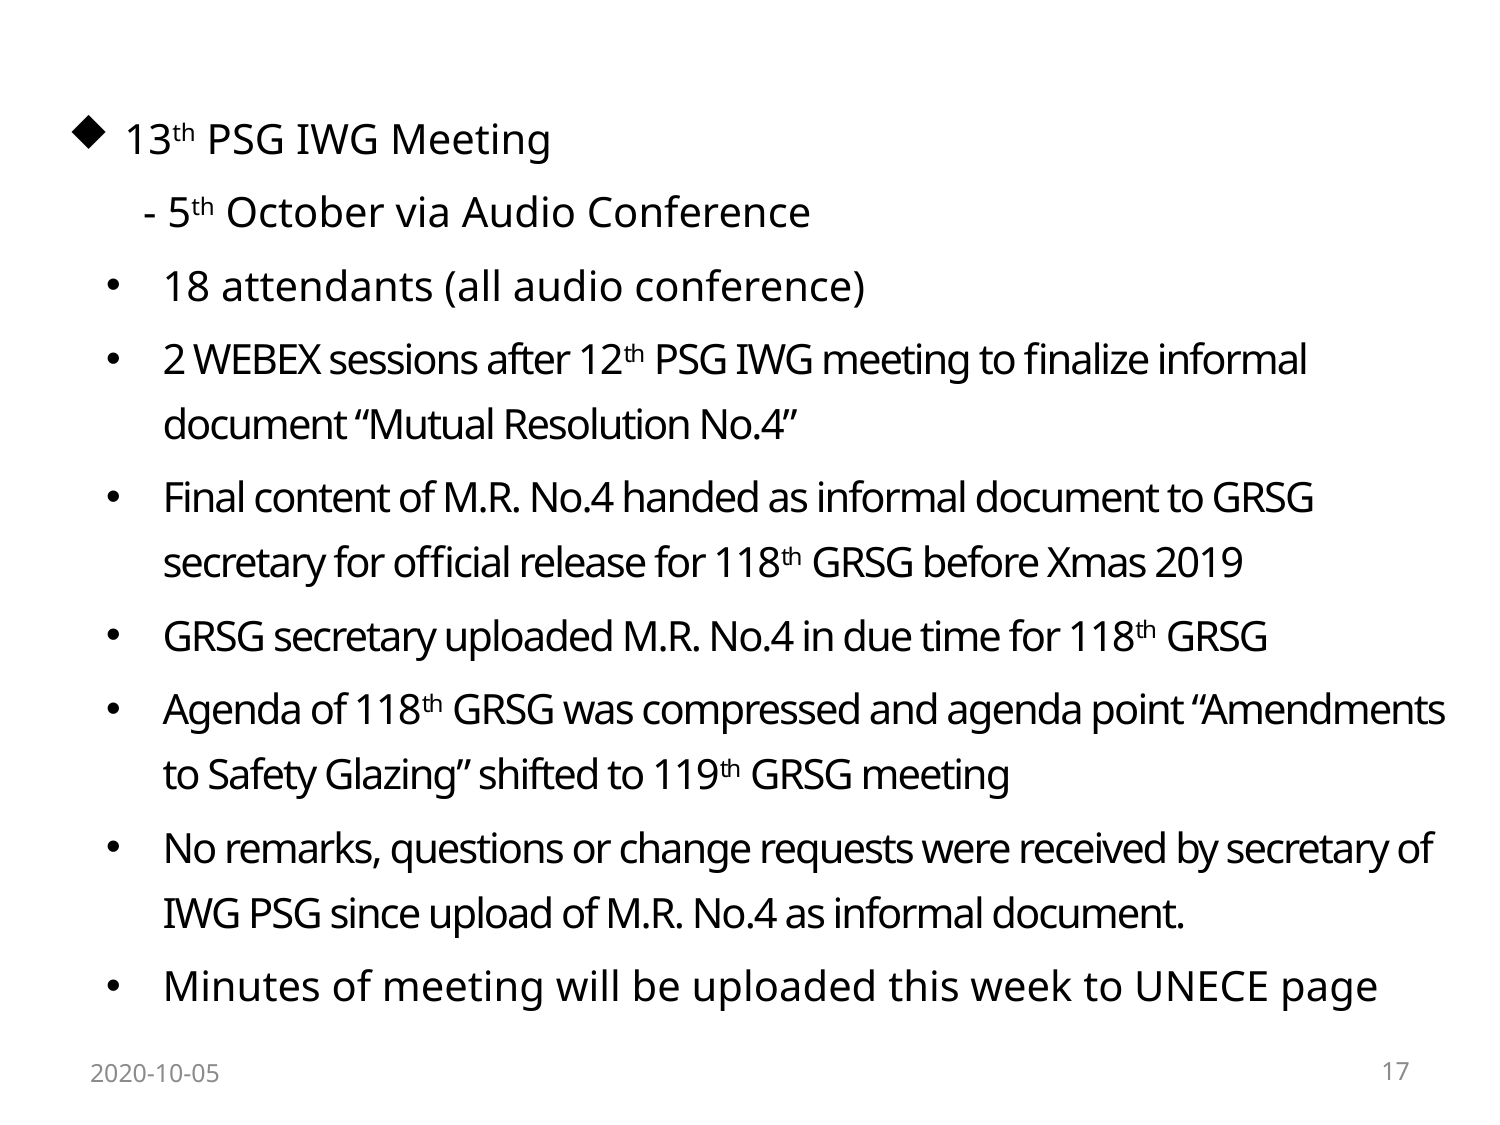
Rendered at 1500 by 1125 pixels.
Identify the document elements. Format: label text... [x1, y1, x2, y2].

text_box 13th PSG IWG Meeting - 5th October via Audio Conference 18 attendants (all audio conference) 2 WEBEX sessions after 12th PSG IWG meeting to finalize informal document “Mutual Resolution No.4” Final content of M.R. No.4 handed as informal document to GRSG secretary for official release for 118th GRSG before Xmas 2019 GRSG secretary uploaded M.R. No.4 in due time for 118th GRSG Agenda of 118th GRSG was compressed and agenda point “Amendments to Safety Glazing” shifted to 119th GRSG meeting No remarks, questions or change requests were received by secretary of IWG PSG since upload of M.R. No.4 as informal document. Minutes of meeting will be uploaded this week to UNECE page [53, 89, 1471, 1043]
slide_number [75, 1042, 425, 1103]
slide_number 17 [1074, 1042, 1425, 1103]
